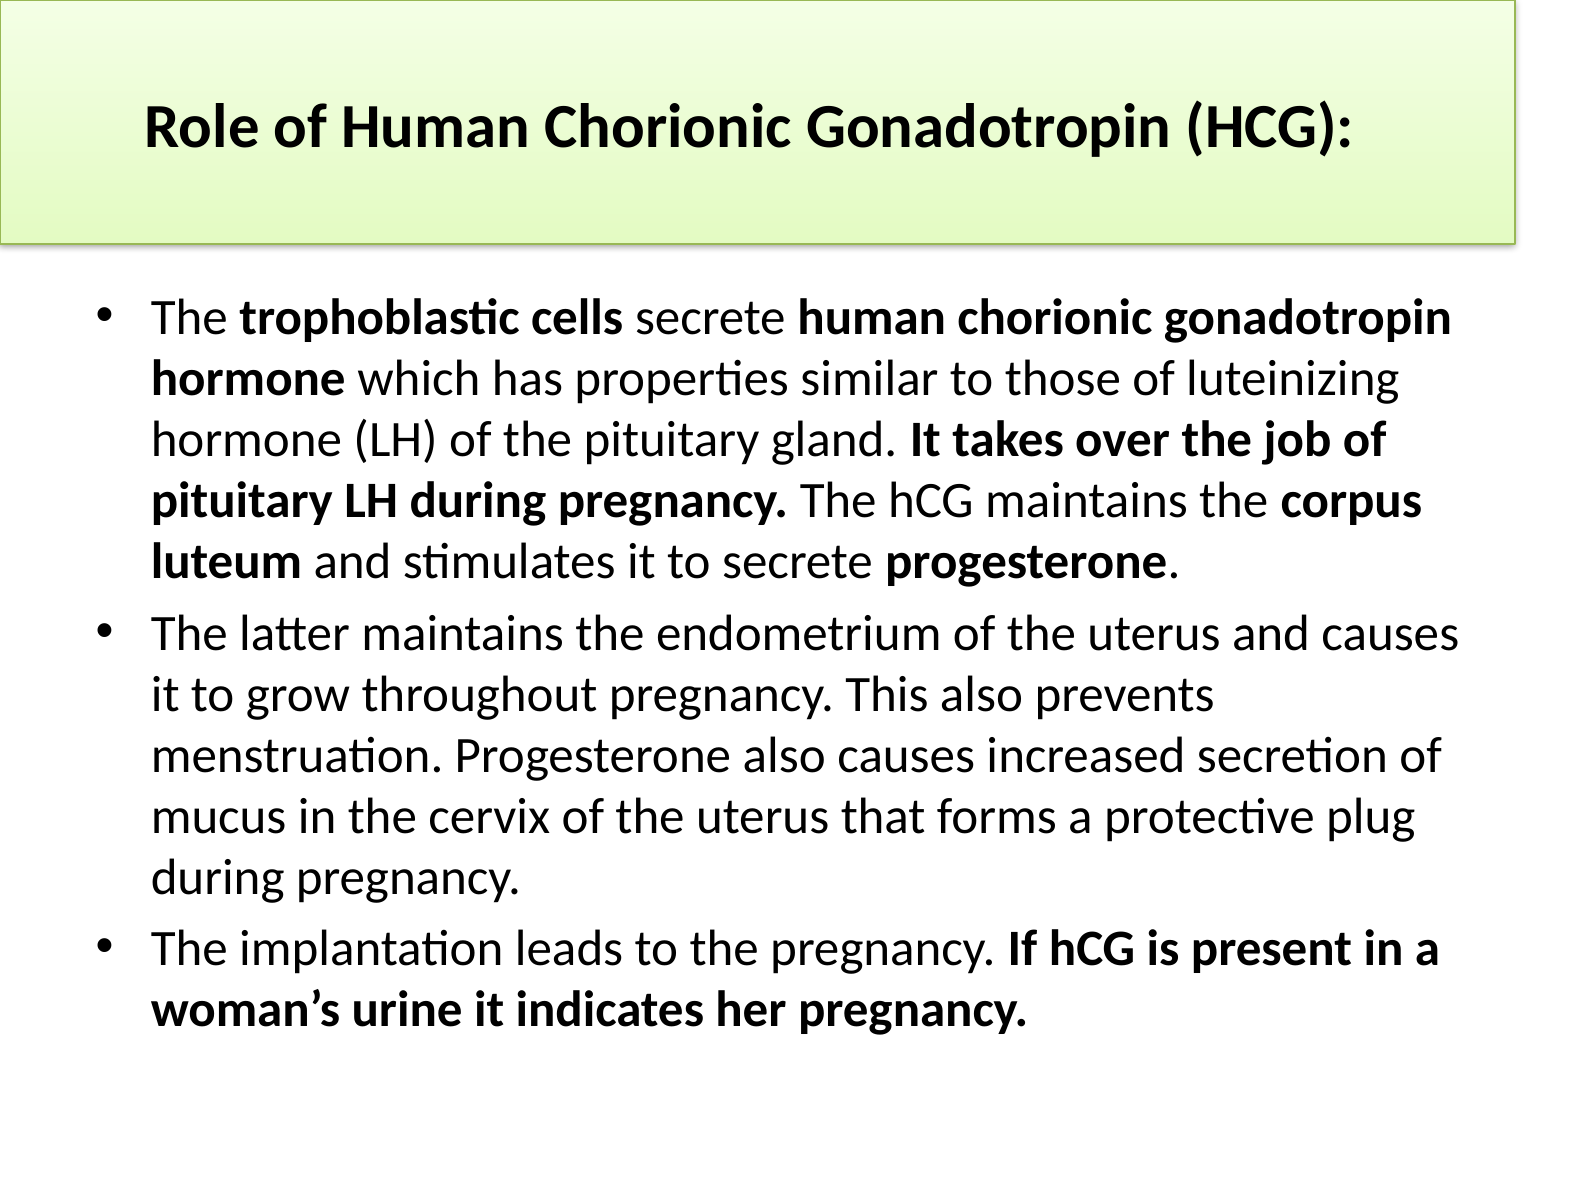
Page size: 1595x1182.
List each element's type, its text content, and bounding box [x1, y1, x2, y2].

list The trophoblastic cells secrete human chorionic gonadotropin hormone which has properties similar to those of luteinizing hormone (LH) of the pituitary gland. It takes over the job of pituitary LH during pregnancy. The hCG maintains the corpus luteum and stimulates it to secrete progesterone. The latter maintains the endometrium of the uterus and causes it to grow throughout pregnancy. This also prevents menstruation. Progesterone also causes increased secretion of mucus in the cervix of the uterus that forms a protective plug during pregnancy. The implantation leads to the pregnancy. If hCG is present in a woman’s urine it indicates her pregnancy. [79, 275, 1516, 1056]
title Role of Human Chorionic Gonadotropin (HCG): [0, 0, 1516, 245]
